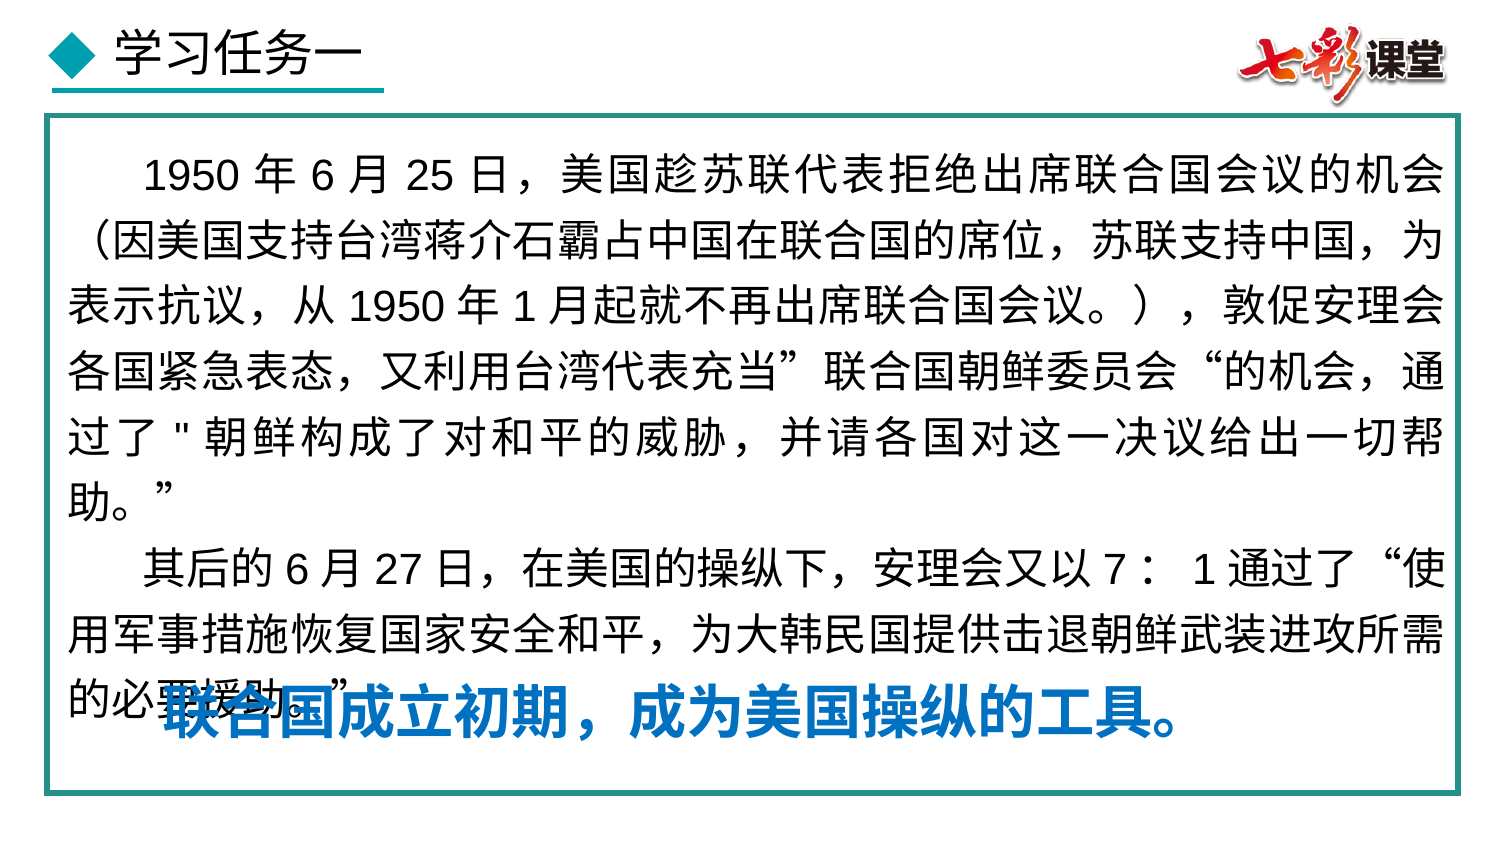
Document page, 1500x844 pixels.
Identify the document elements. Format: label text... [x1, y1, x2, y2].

text_box 联合国成立初期，成为美国操纵的工具。 [147, 667, 1311, 753]
text_box 1950年6月25日，美国趁苏联代表拒绝出席联合国会议的机会（因美国支持台湾蒋介石霸占中国在联合国的席位，苏联支持中国，为表示抗议，从1950年1月起就不再出席联合国会议。），敦促安理会各国紧急表态，又利用台湾代表充当”联合国朝鲜委员会“的机会，通过了"朝鲜构成了对和平的威胁，并请各国对这一决议给出一切帮助。” 其后的6月27日，在美国的操纵下，安理会又以7：1通过了“使用军事措施恢复国家安全和平，为大韩民国提供击退朝鲜武装进攻所需的必要援助。” [53, 126, 1461, 732]
picture [1234, 20, 1451, 108]
